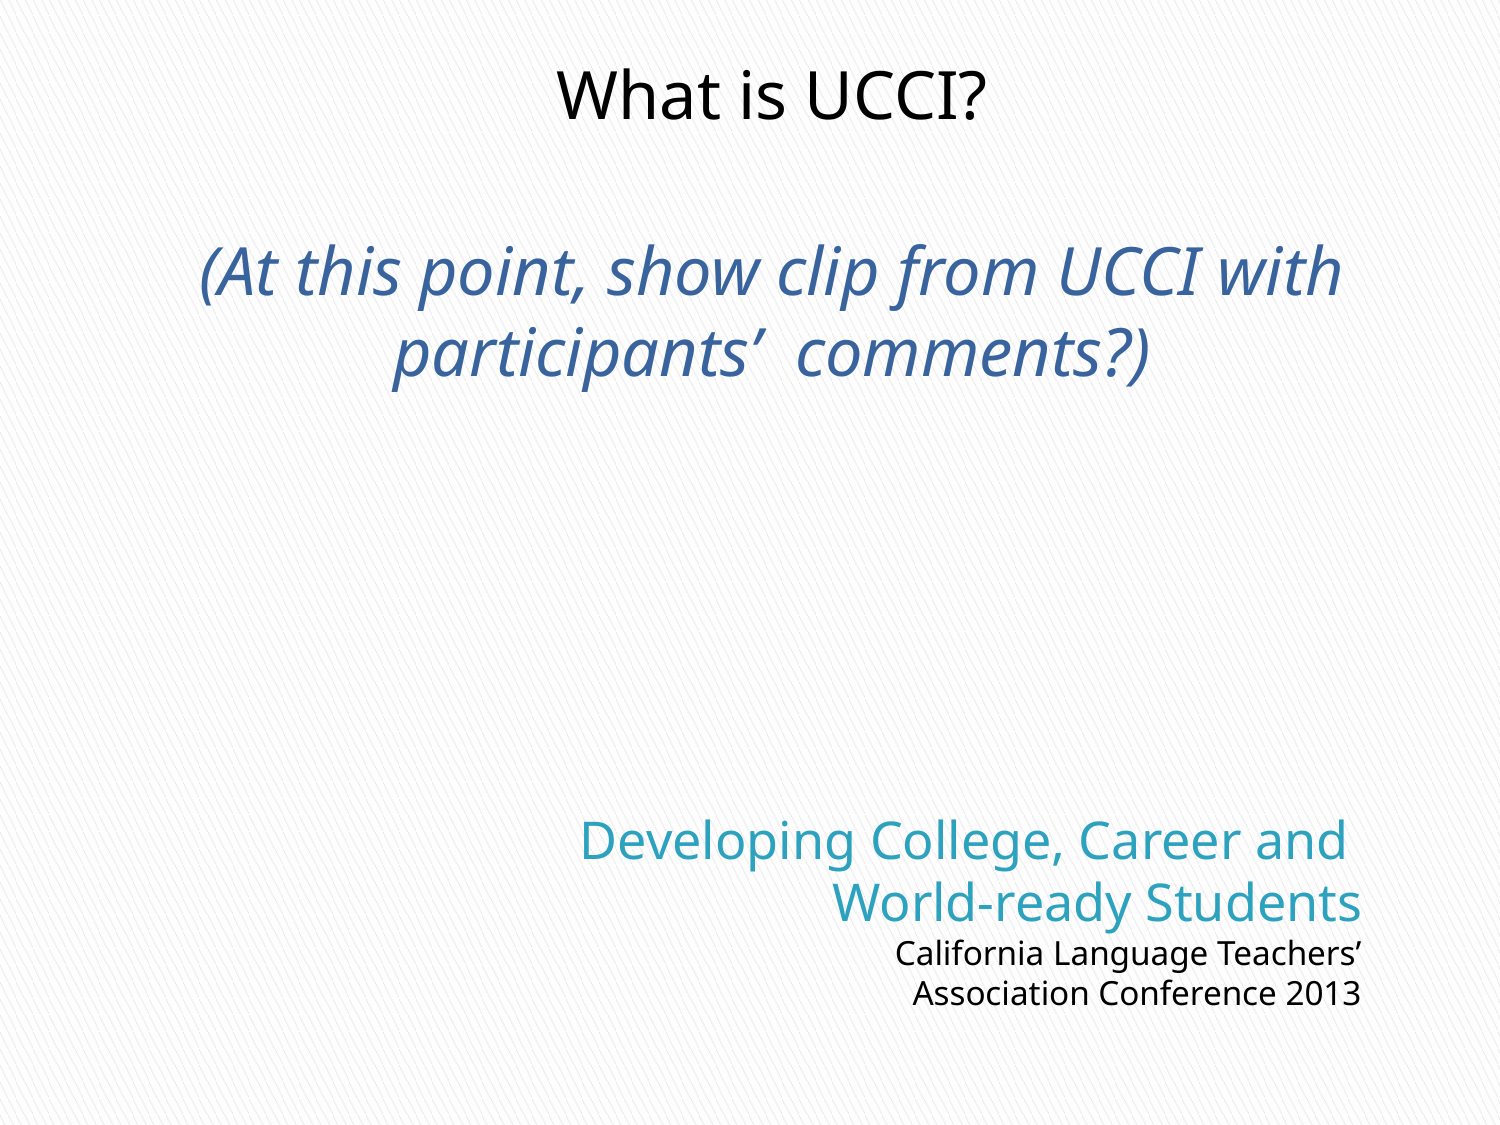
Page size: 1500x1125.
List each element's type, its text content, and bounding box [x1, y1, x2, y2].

list What is UCCI? (At this point, show clip from UCCI with participants’ comments?) [150, 45, 1377, 795]
list California Language Teachers’ Association Conference 2013 [725, 924, 1377, 1029]
title Developing College, Career and World-ready Students [150, 800, 1378, 925]
